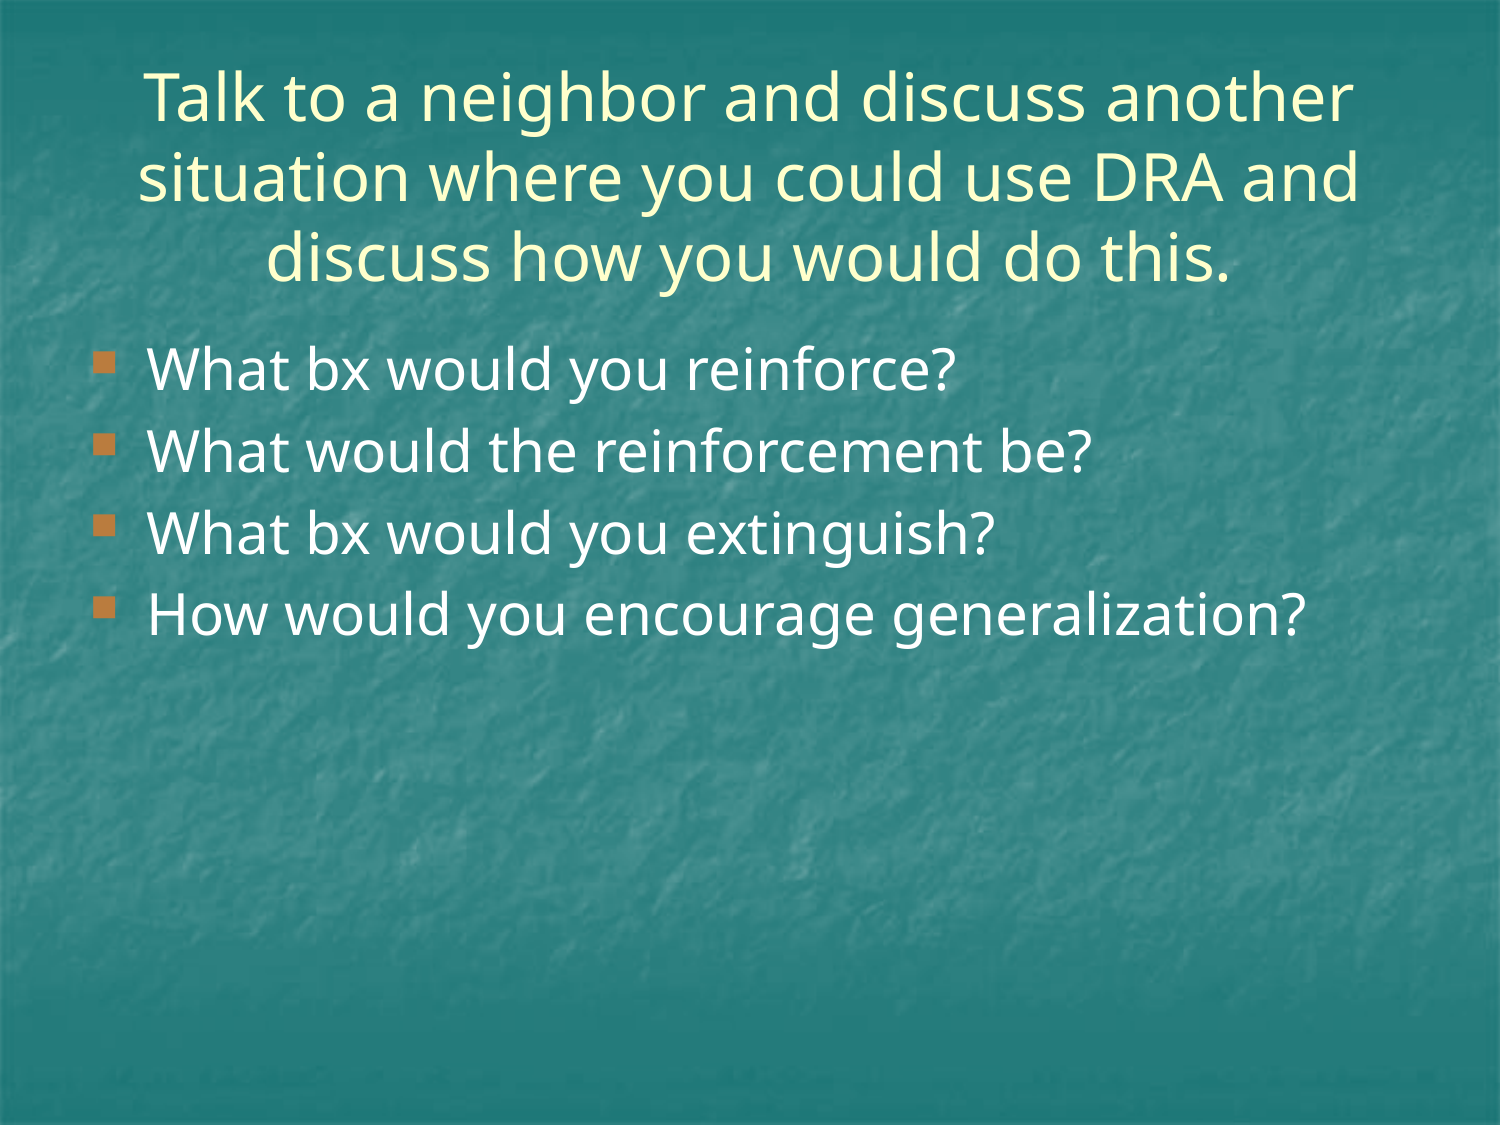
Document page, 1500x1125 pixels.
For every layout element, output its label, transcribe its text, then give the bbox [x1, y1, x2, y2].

list What bx would you reinforce? What would the reinforcement be? What bx would you extinguish? How would you encourage generalization? [74, 324, 1426, 1001]
title Talk to a neighbor and discuss another situation where you could use DRA and discuss how you would do this. [74, 62, 1426, 288]
